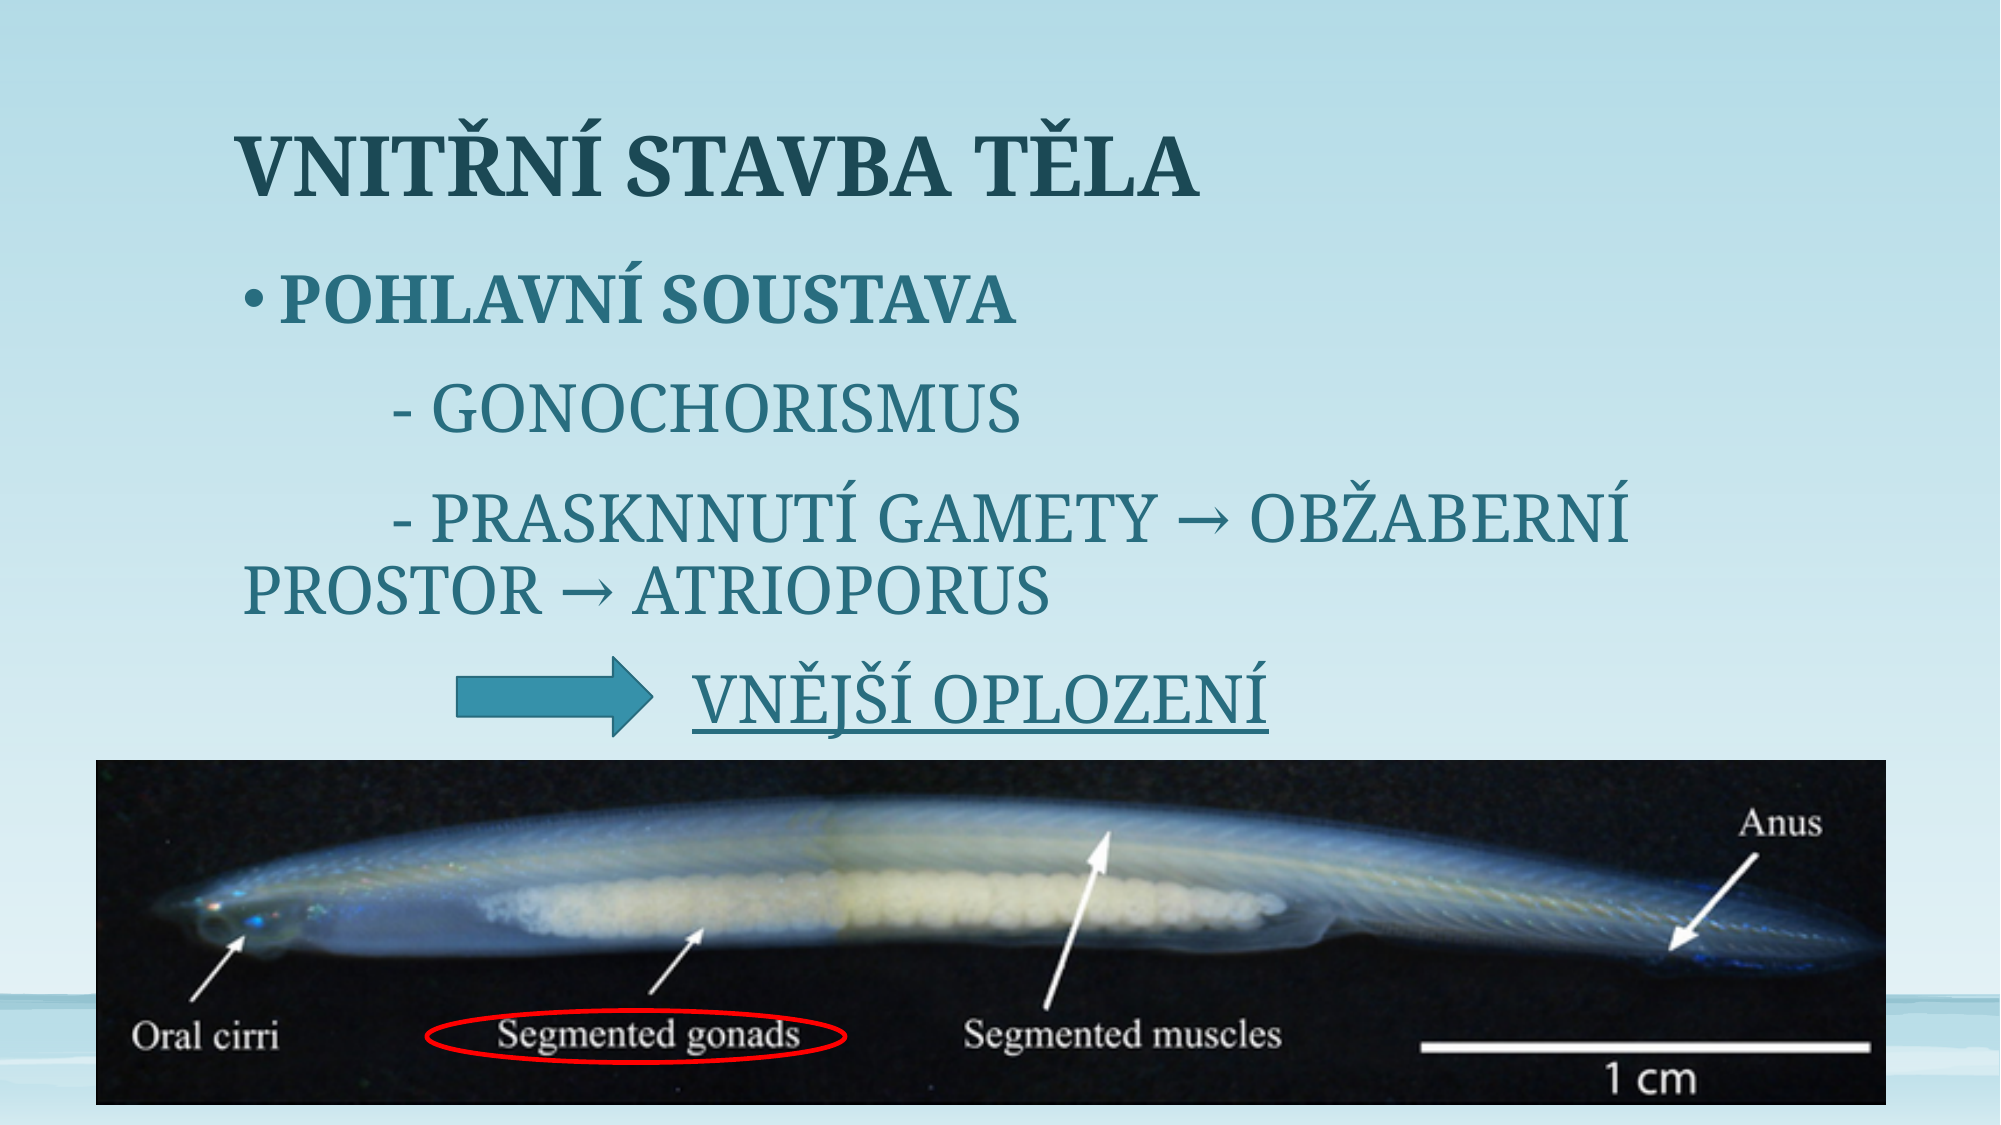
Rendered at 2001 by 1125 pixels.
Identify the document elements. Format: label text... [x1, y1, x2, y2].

picture [0, 760, 2000, 1105]
title VNITŘNÍ STAVBA TĚLA [219, 43, 1780, 222]
text_box [455, 656, 654, 738]
list POHLAVNÍ SOUSTAVA - GONOCHORISMUS - PRASKNNUTÍ GAMETY → OBŽABERNÍ PROSTOR → ATRIOPORUS VNĚJŠÍ OPLOZENÍ [219, 258, 1780, 760]
